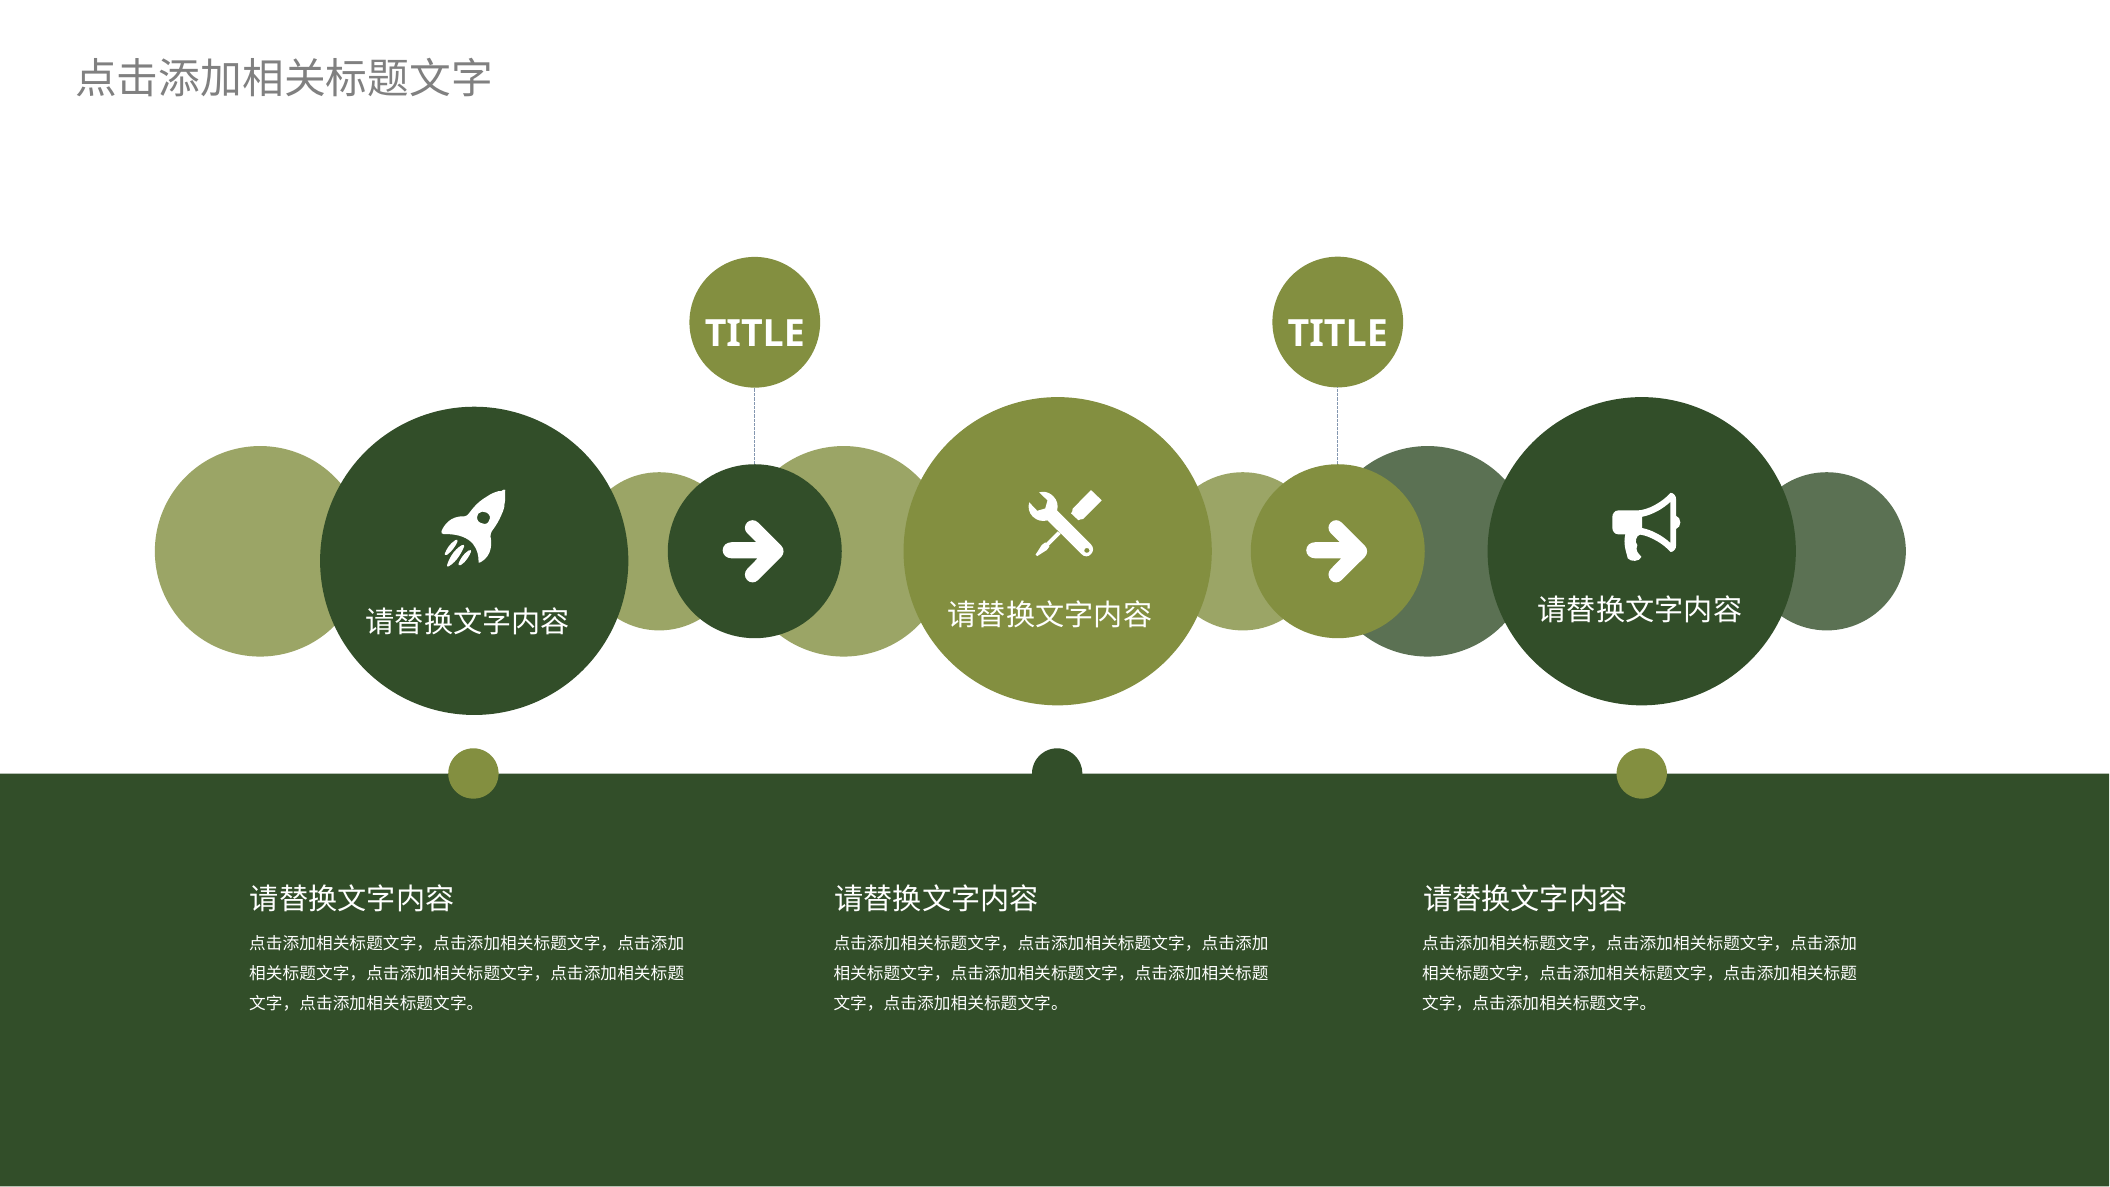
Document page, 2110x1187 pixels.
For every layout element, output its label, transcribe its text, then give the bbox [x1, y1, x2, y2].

text_box 请替换文字内容 [1408, 865, 1643, 923]
text_box 请替换文字内容 [819, 865, 1055, 923]
text_box 点击添加相关标题文字，点击添加相关标题文字，点击添加相关标题文字，点击添加相关标题文字，点击添加相关标题文字，点击添加相关标题文字。 [818, 915, 1297, 1020]
text_box 点击添加相关标题文字 [59, 44, 563, 107]
text_box 点击添加相关标题文字，点击添加相关标题文字，点击添加相关标题文字，点击添加相关标题文字，点击添加相关标题文字，点击添加相关标题文字。 [1407, 915, 1886, 1020]
text_box [1030, 747, 1084, 800]
text_box [1615, 747, 1668, 800]
text_box [0, 773, 2110, 1187]
text_box 点击添加相关标题文字，点击添加相关标题文字，点击添加相关标题文字，点击添加相关标题文字，点击添加相关标题文字，点击添加相关标题文字。 [234, 915, 713, 1020]
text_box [154, 256, 1906, 716]
text_box 请替换文字内容 [235, 865, 470, 923]
text_box [447, 747, 500, 800]
